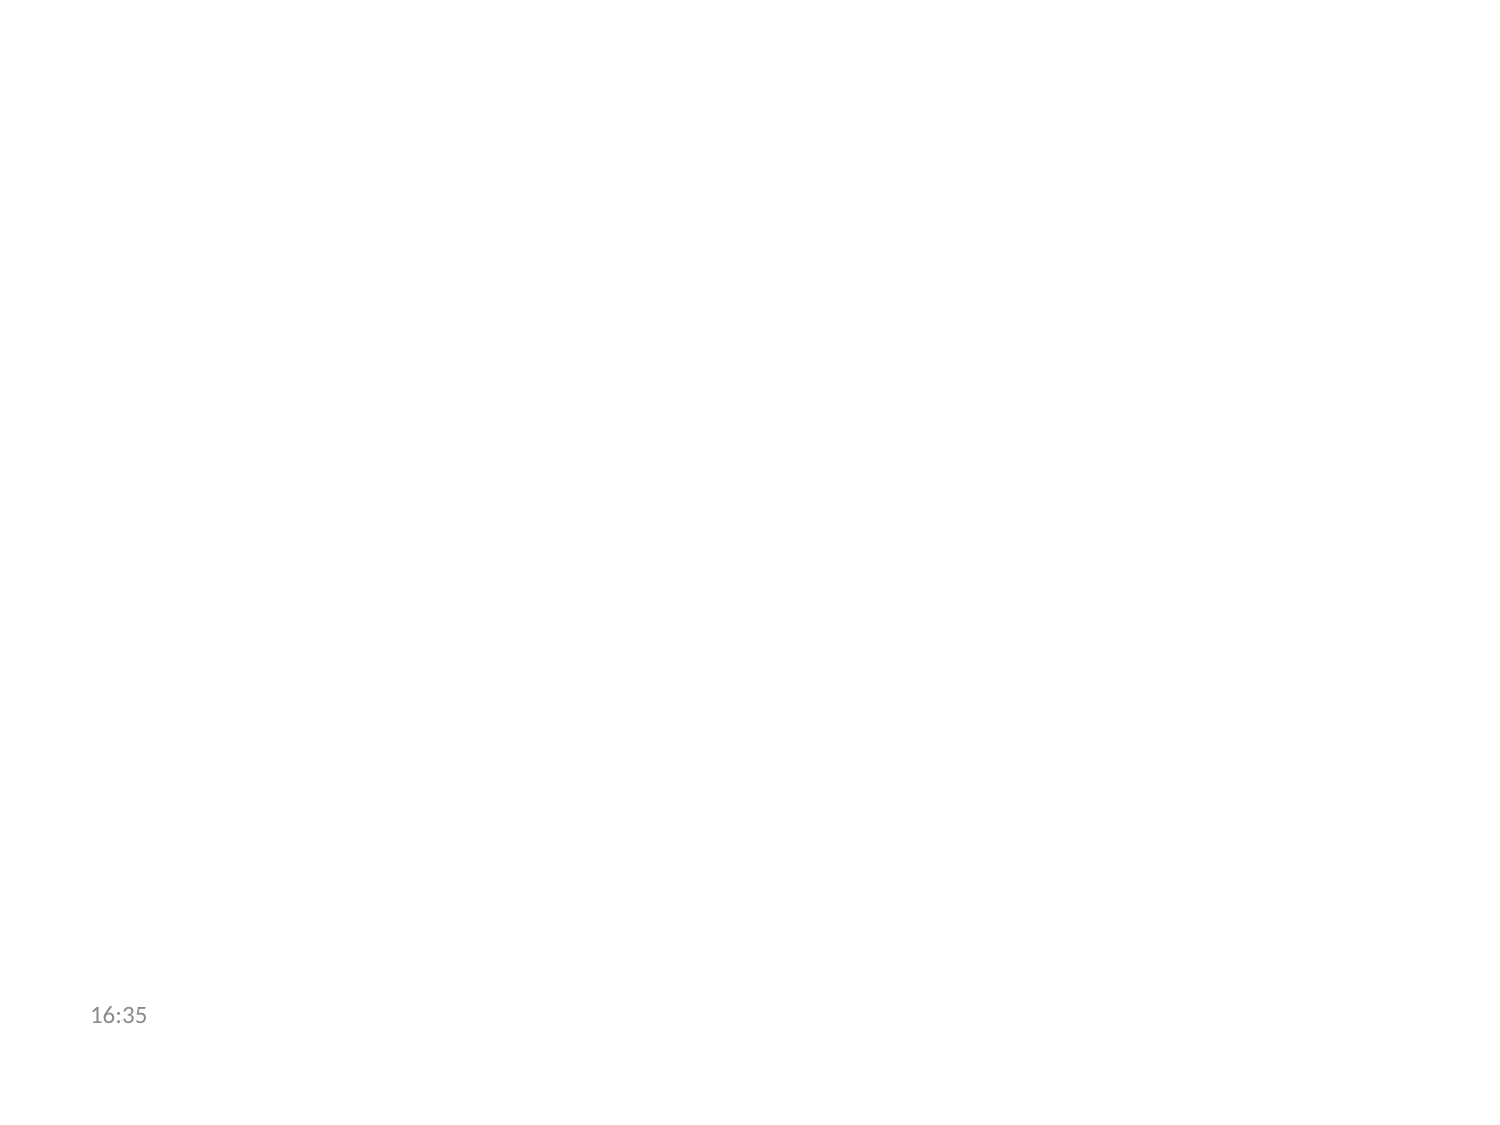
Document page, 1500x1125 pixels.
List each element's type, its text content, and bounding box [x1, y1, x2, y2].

text_box 15:35 [75, 983, 425, 1044]
